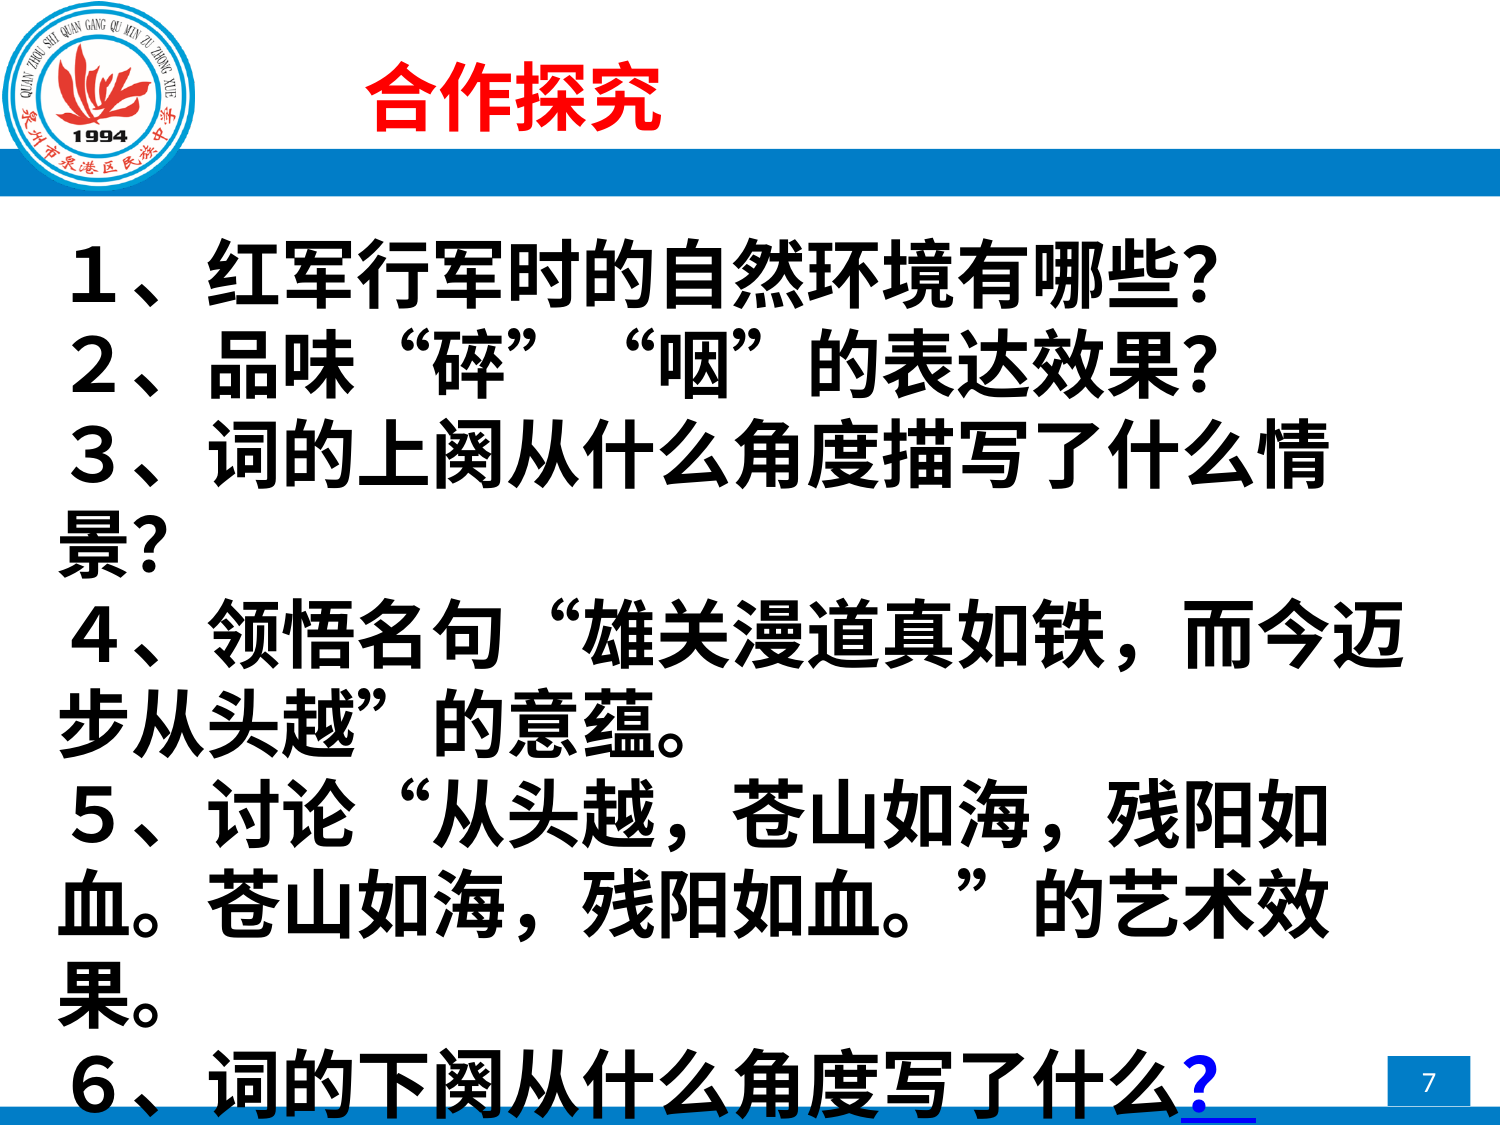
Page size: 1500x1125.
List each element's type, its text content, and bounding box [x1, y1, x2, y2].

text_box 合作探究 [348, 42, 845, 148]
picture [2, 107, 78, 191]
picture [110, 1, 195, 79]
text_box １、红军行军时的自然环境有哪些？ ２、品味“碎”“咽”的表达效果？ ３、词的上阕从什么角度描写了什么情景？ ４、领悟名句“雄关漫道真如铁，而今迈步从头越”的意蕴。 ５、讨论“从头越，苍山如海，残阳如血。苍山如海，残阳如血。”的艺术效果。 ６、词的下阕从什么角度写了什么？ [41, 219, 1447, 1125]
picture [120, 114, 195, 191]
picture [9, 6, 189, 186]
picture [2, 1, 88, 86]
